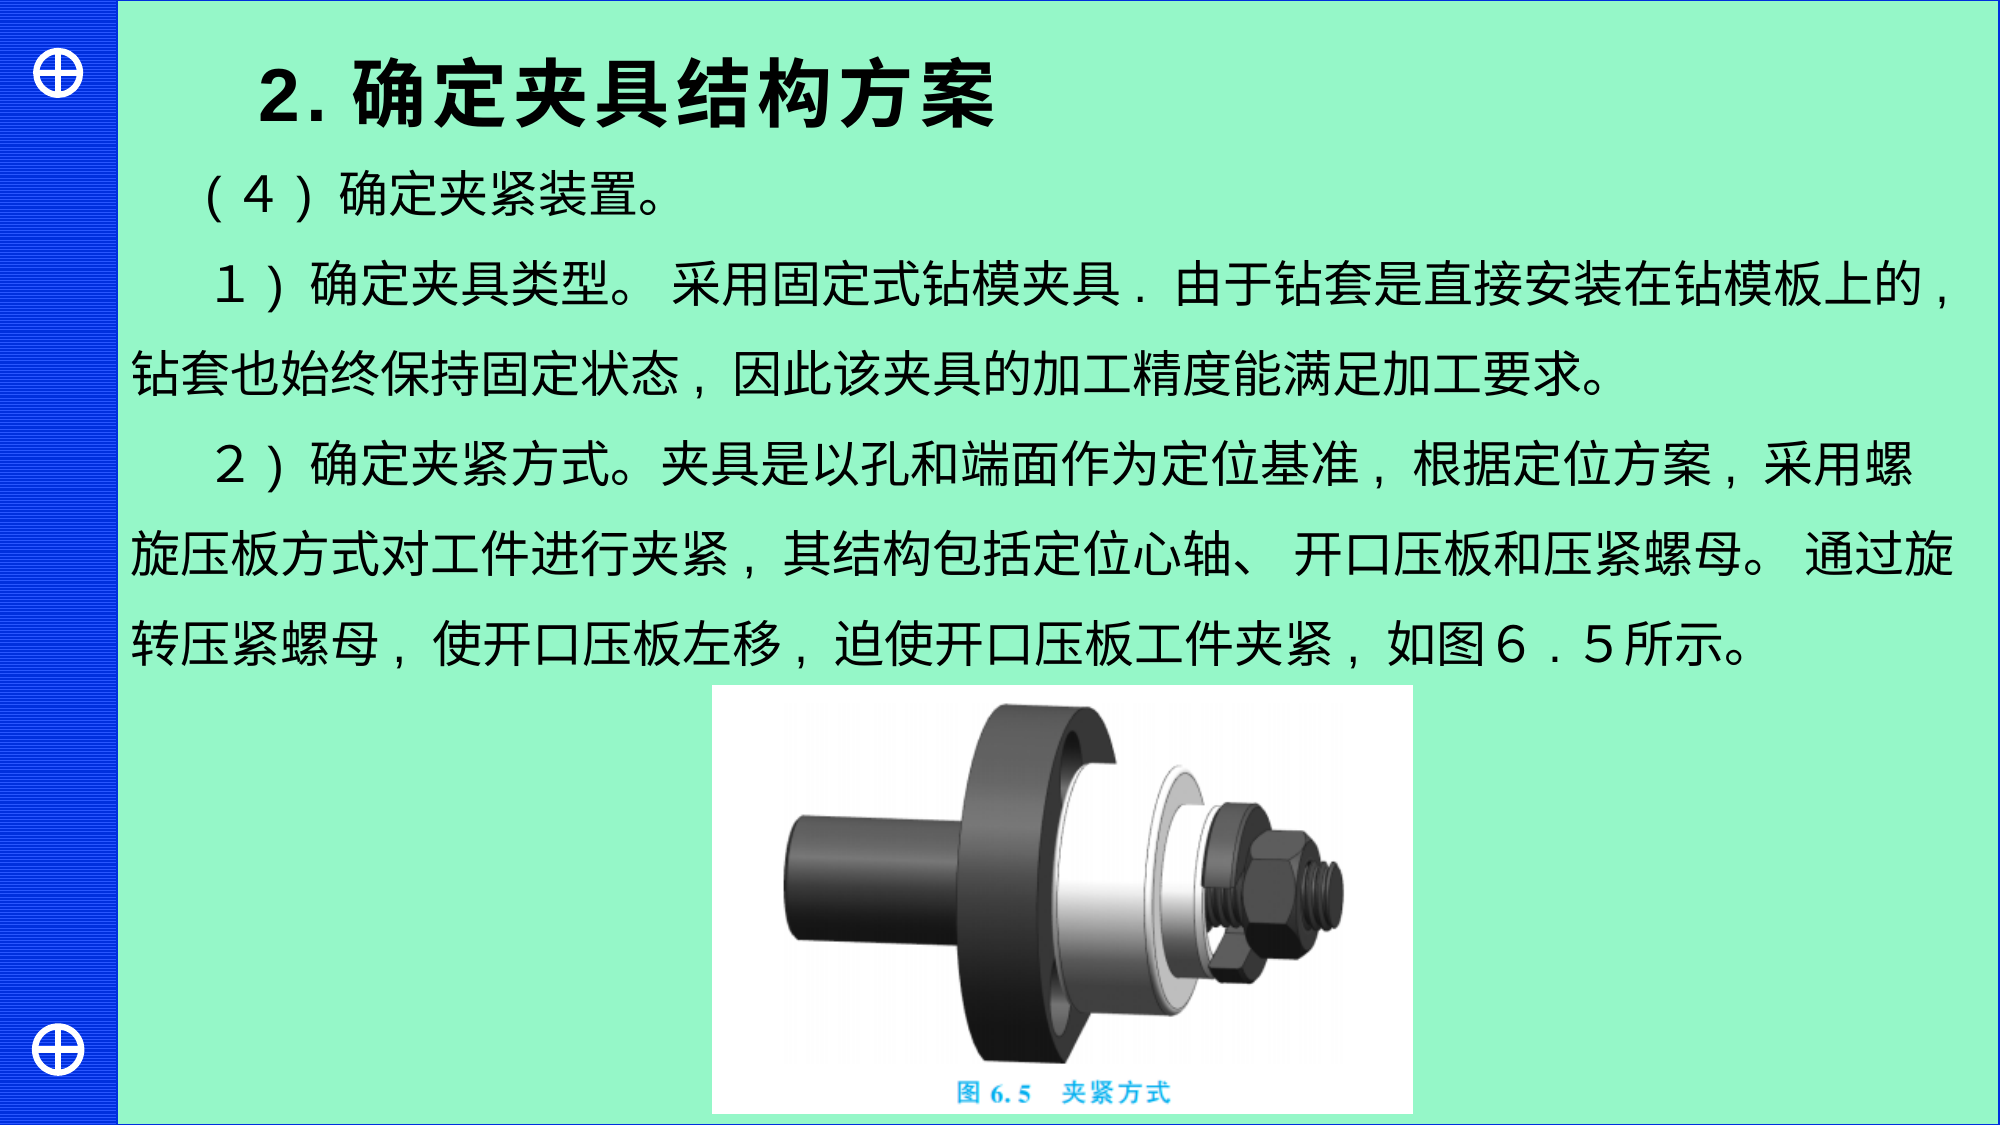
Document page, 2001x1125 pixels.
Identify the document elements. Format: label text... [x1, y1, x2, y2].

text_box (４) 确定夹紧装置。 １) 确定夹具类型。 采用固定式钻模夹具. 由于钻套是直接安装在钻模板上的, 钻套也始终保持固定状态, 因此该夹具的加工精度能满足加工要求。 ２) 确定夹紧方式。夹具是以孔和端面作为定位基准, 根据定位方案, 采用螺旋压板方式对工件进行夹紧, 其结构包括定位心轴、 开口压板和压紧螺母。 通过旋转压紧螺母, 使开口压板左移, 迫使开口压板工件夹紧, 如图６.５所示。 [115, 124, 1970, 680]
picture [712, 685, 1413, 1114]
text_box 2.确定夹具结构方案 [135, 22, 1423, 124]
